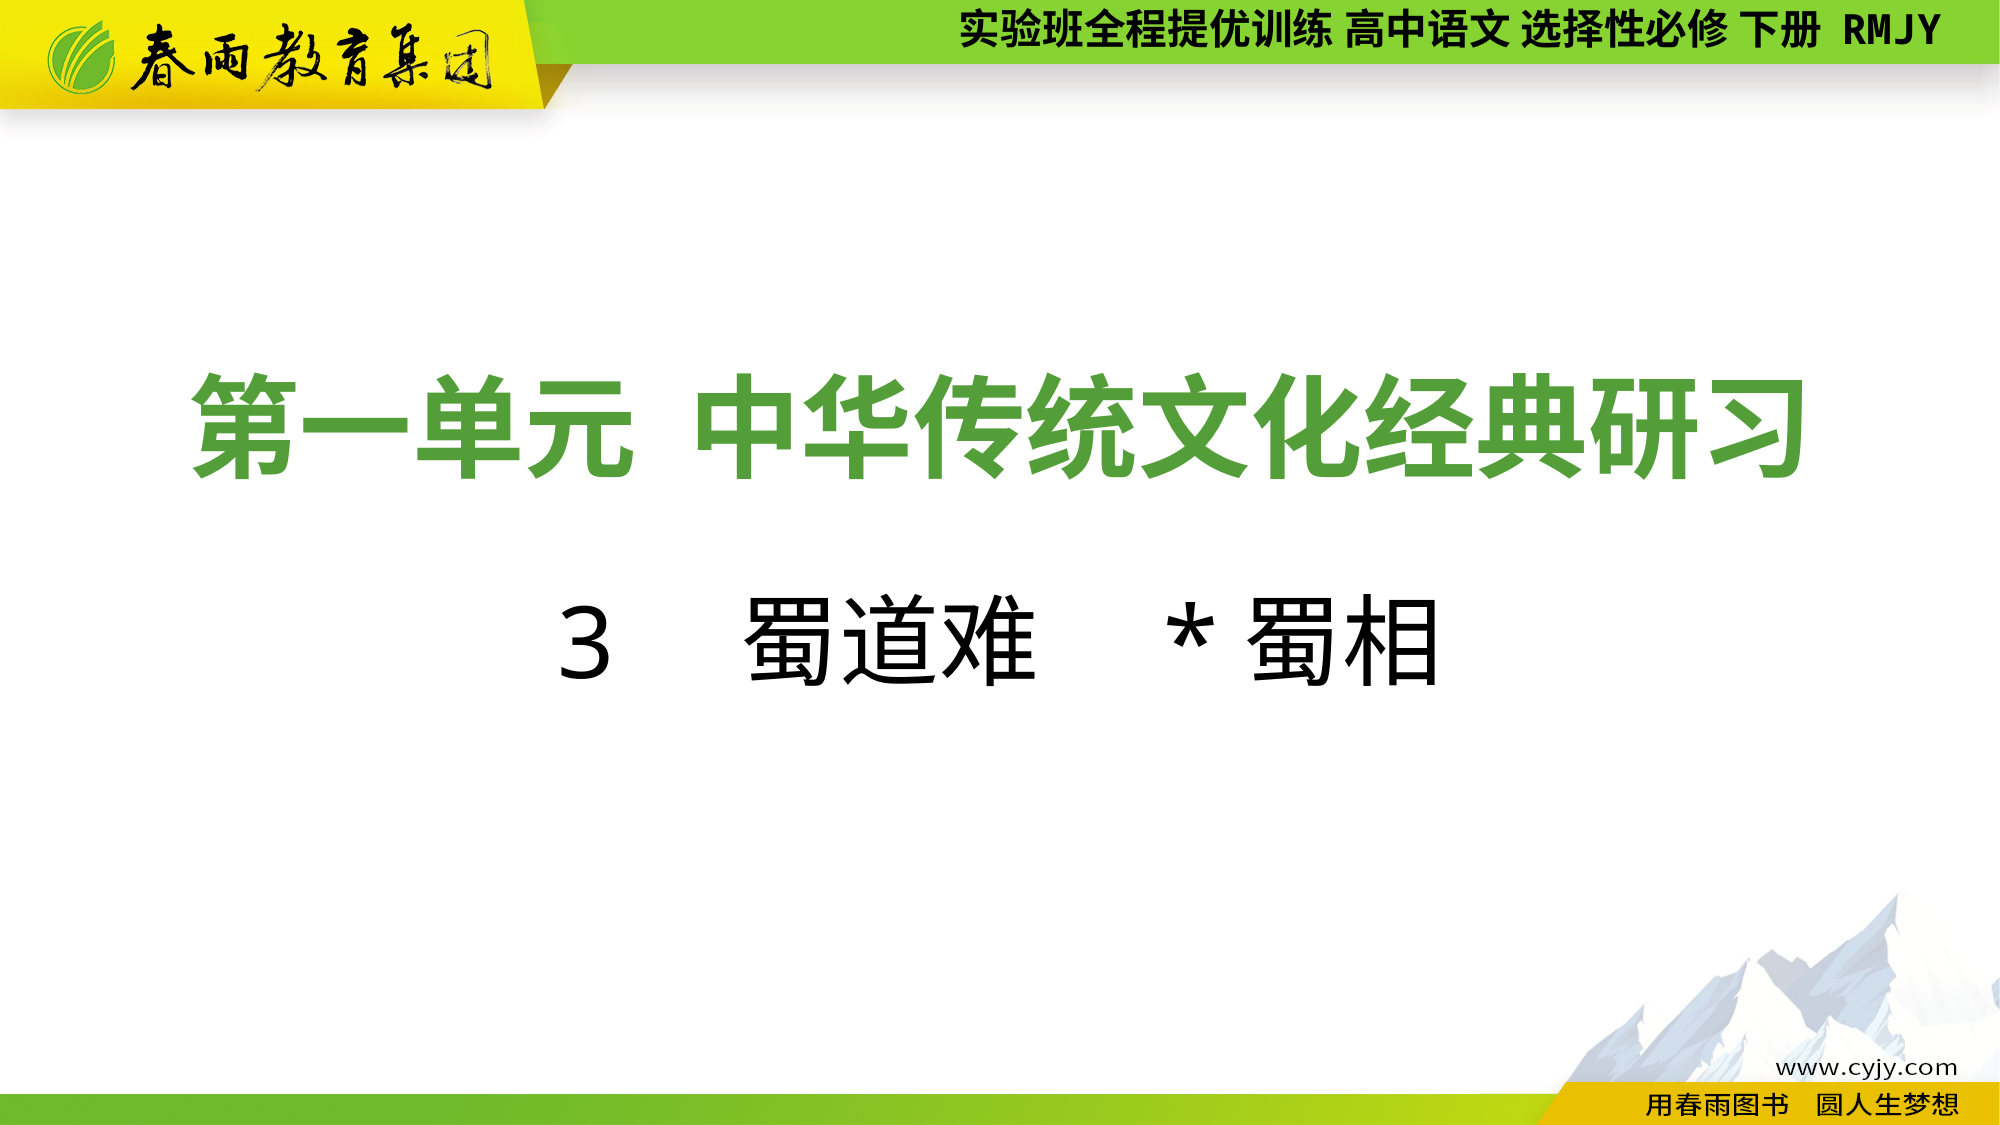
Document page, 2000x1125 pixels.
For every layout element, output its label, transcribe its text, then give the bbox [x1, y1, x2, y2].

text_box 3 蜀道难 *蜀相 [54, 511, 1946, 706]
text_box 第一单元 中华传统文化经典研习 [54, 282, 1946, 500]
picture [0, 0, 2000, 1125]
